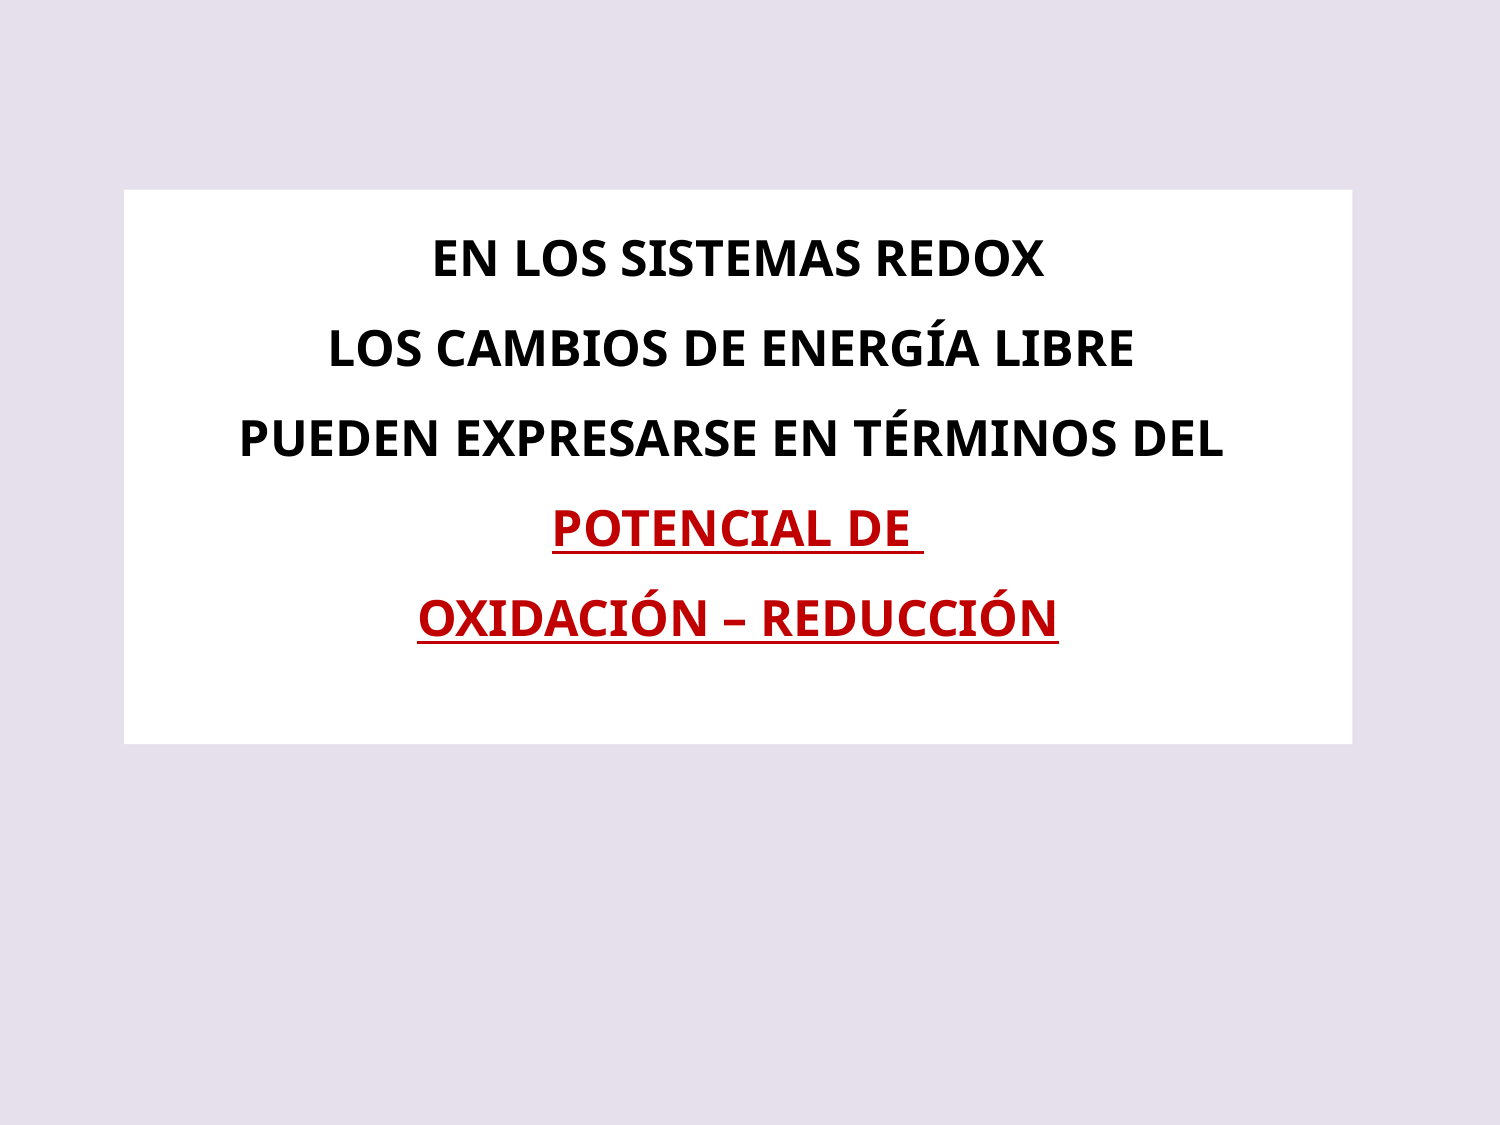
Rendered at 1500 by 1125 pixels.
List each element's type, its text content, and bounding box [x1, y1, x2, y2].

text_box EN LOS SISTEMAS REDOX LOS CAMBIOS DE ENERGÍA LIBRE PUEDEN EXPRESARSE EN TÉRMINOS DEL POTENCIAL DE OXIDACIÓN – REDUCCIÓN [123, 189, 1353, 745]
